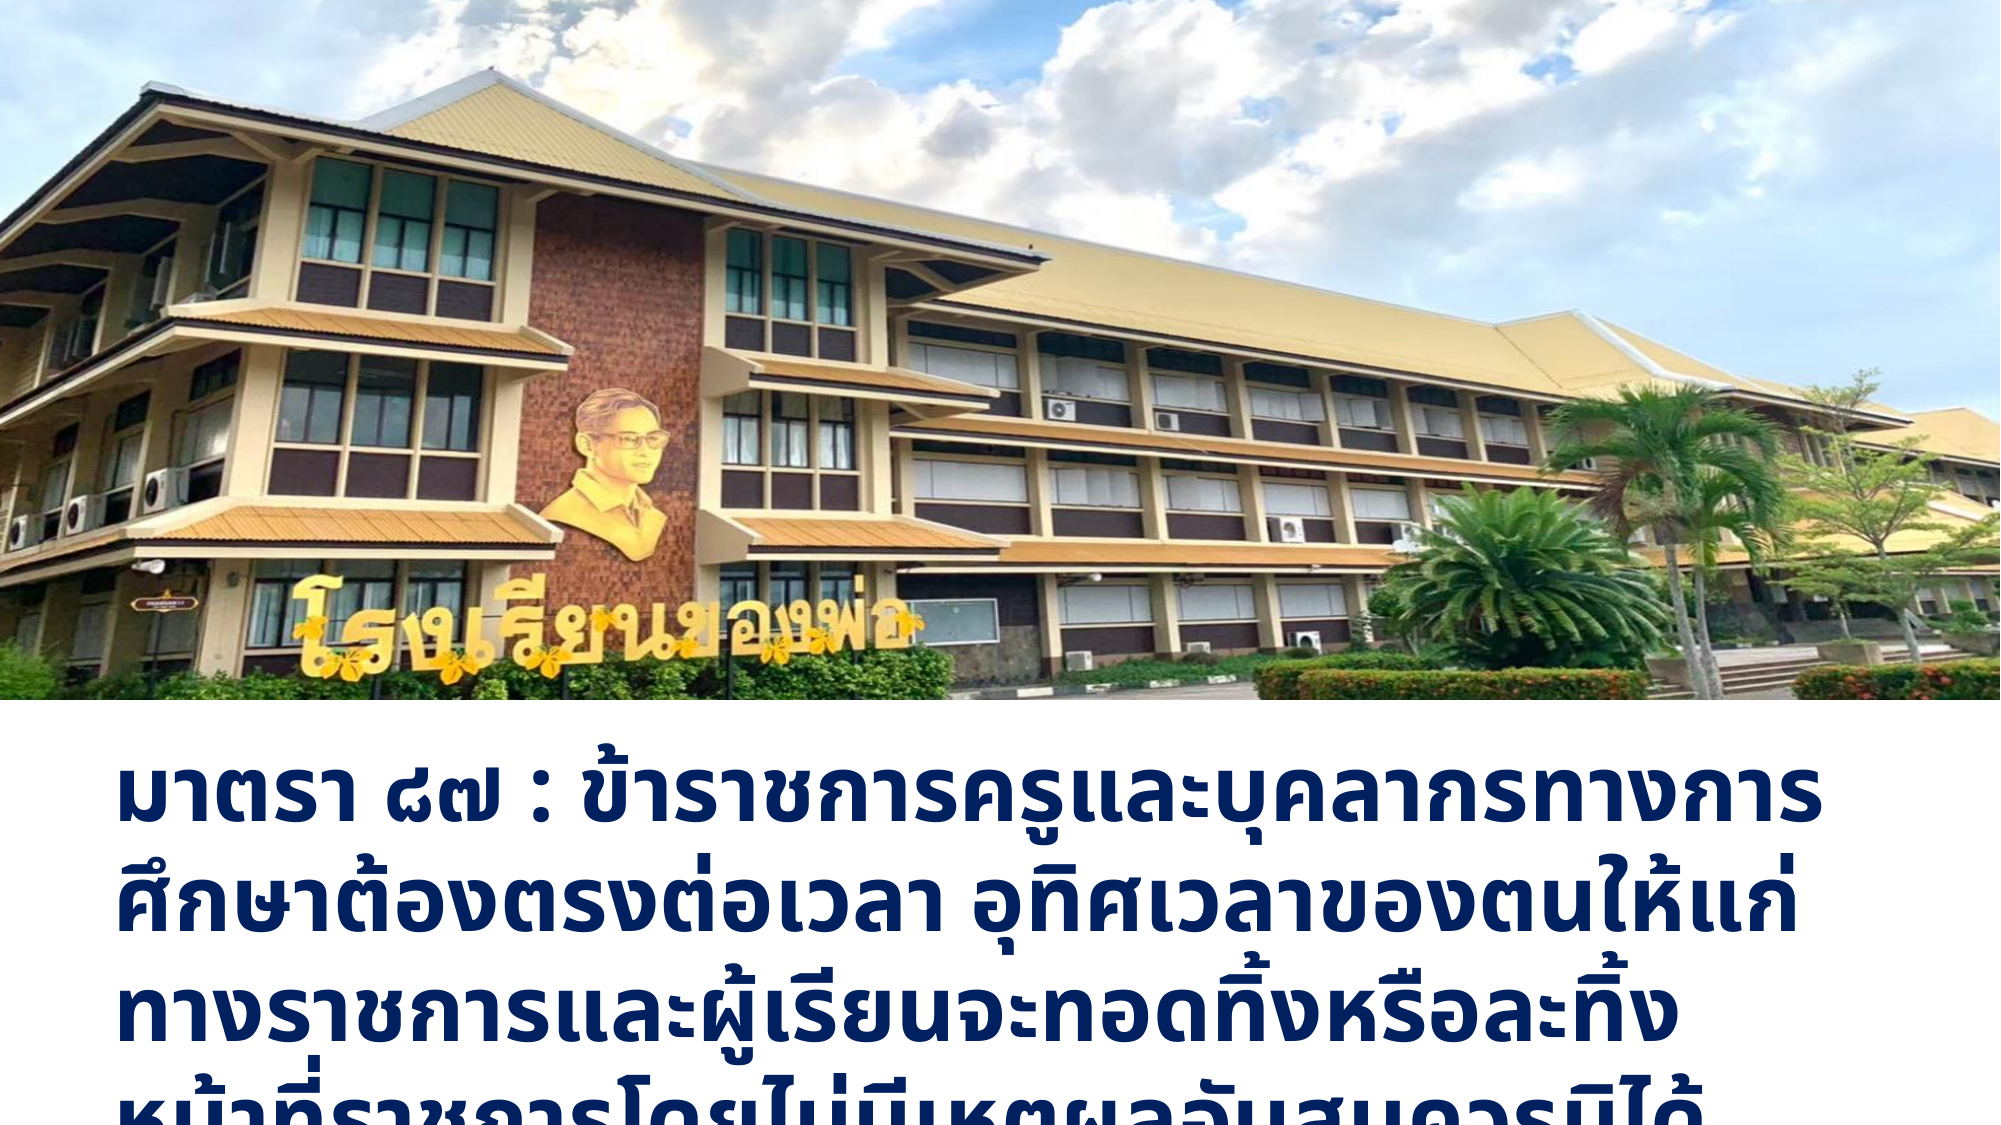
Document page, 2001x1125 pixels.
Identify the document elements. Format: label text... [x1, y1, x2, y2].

picture [0, 0, 2000, 700]
text_box มาตรา ๘๗ : ข้าราชการครูและบุคลากรทางการศึกษาต้องตรงต่อเวลา อุทิศเวลาของตนให้แก่ทางราชการและผู้เรียนจะทอดทิ้งหรือละทิ้งหน้าที่ราชการโดยไม่มีเหตุผลอันสมควรมิได้ [99, 722, 1892, 1125]
